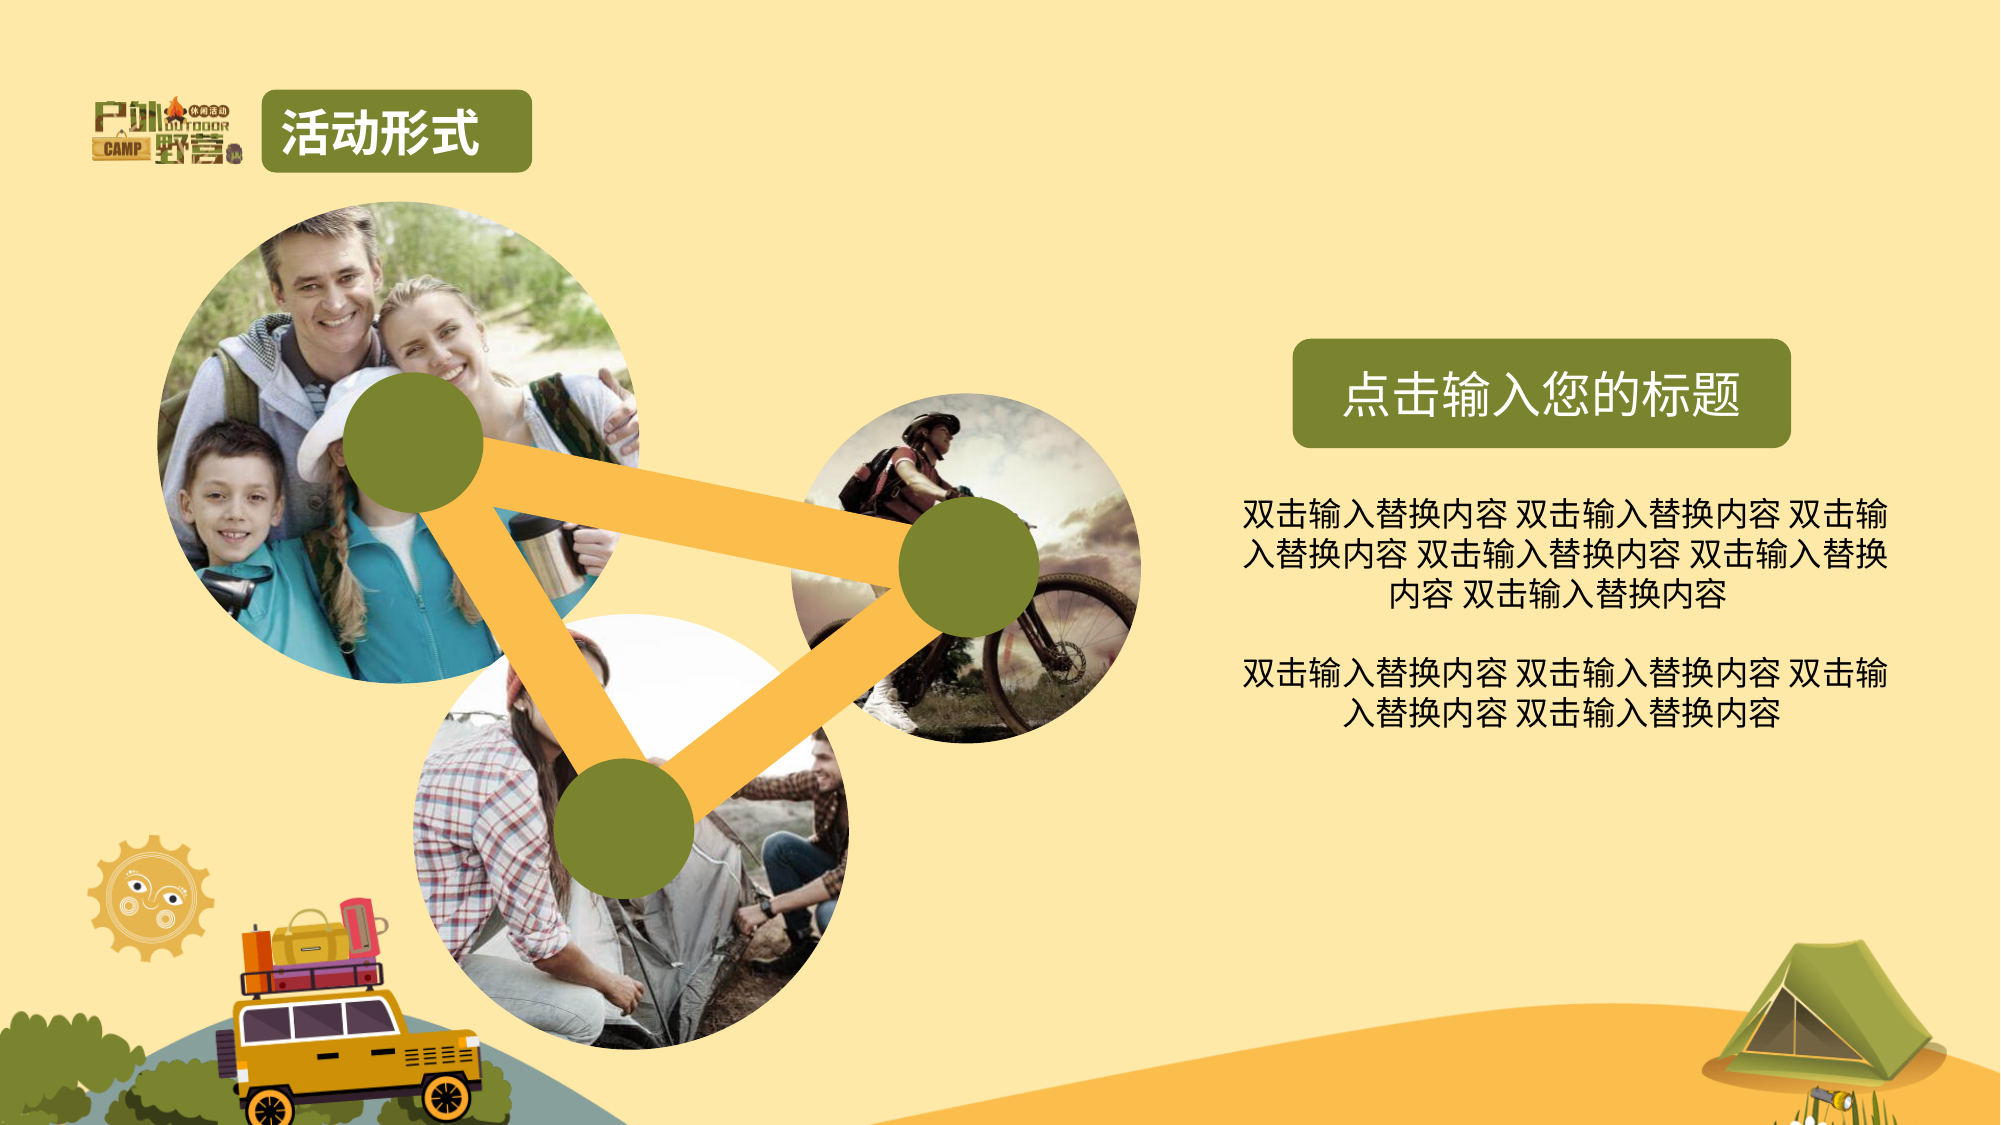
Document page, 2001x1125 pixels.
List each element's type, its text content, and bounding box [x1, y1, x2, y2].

text_box [412, 654, 850, 1051]
text_box [897, 495, 1041, 639]
text_box 点击输入您的标题 [1291, 337, 1793, 450]
text_box [789, 569, 887, 649]
text_box [659, 581, 943, 825]
picture [0, 0, 2001, 1125]
text_box [341, 371, 485, 515]
text_box [477, 436, 912, 589]
text_box [552, 757, 696, 901]
text_box 活动形式 [261, 89, 533, 173]
text_box [156, 200, 641, 685]
text_box 双击输入替换内容 双击输入替换内容 双击输入替换内容 双击输入替换内容 双击输入替换内容 双击输入替换内容 双击输入替换内容 双击输入替换内容 双击输入替换内容 双击输入替换内容 [1214, 485, 1918, 740]
text_box [418, 477, 650, 775]
text_box [803, 392, 1143, 745]
text_box [565, 612, 781, 766]
